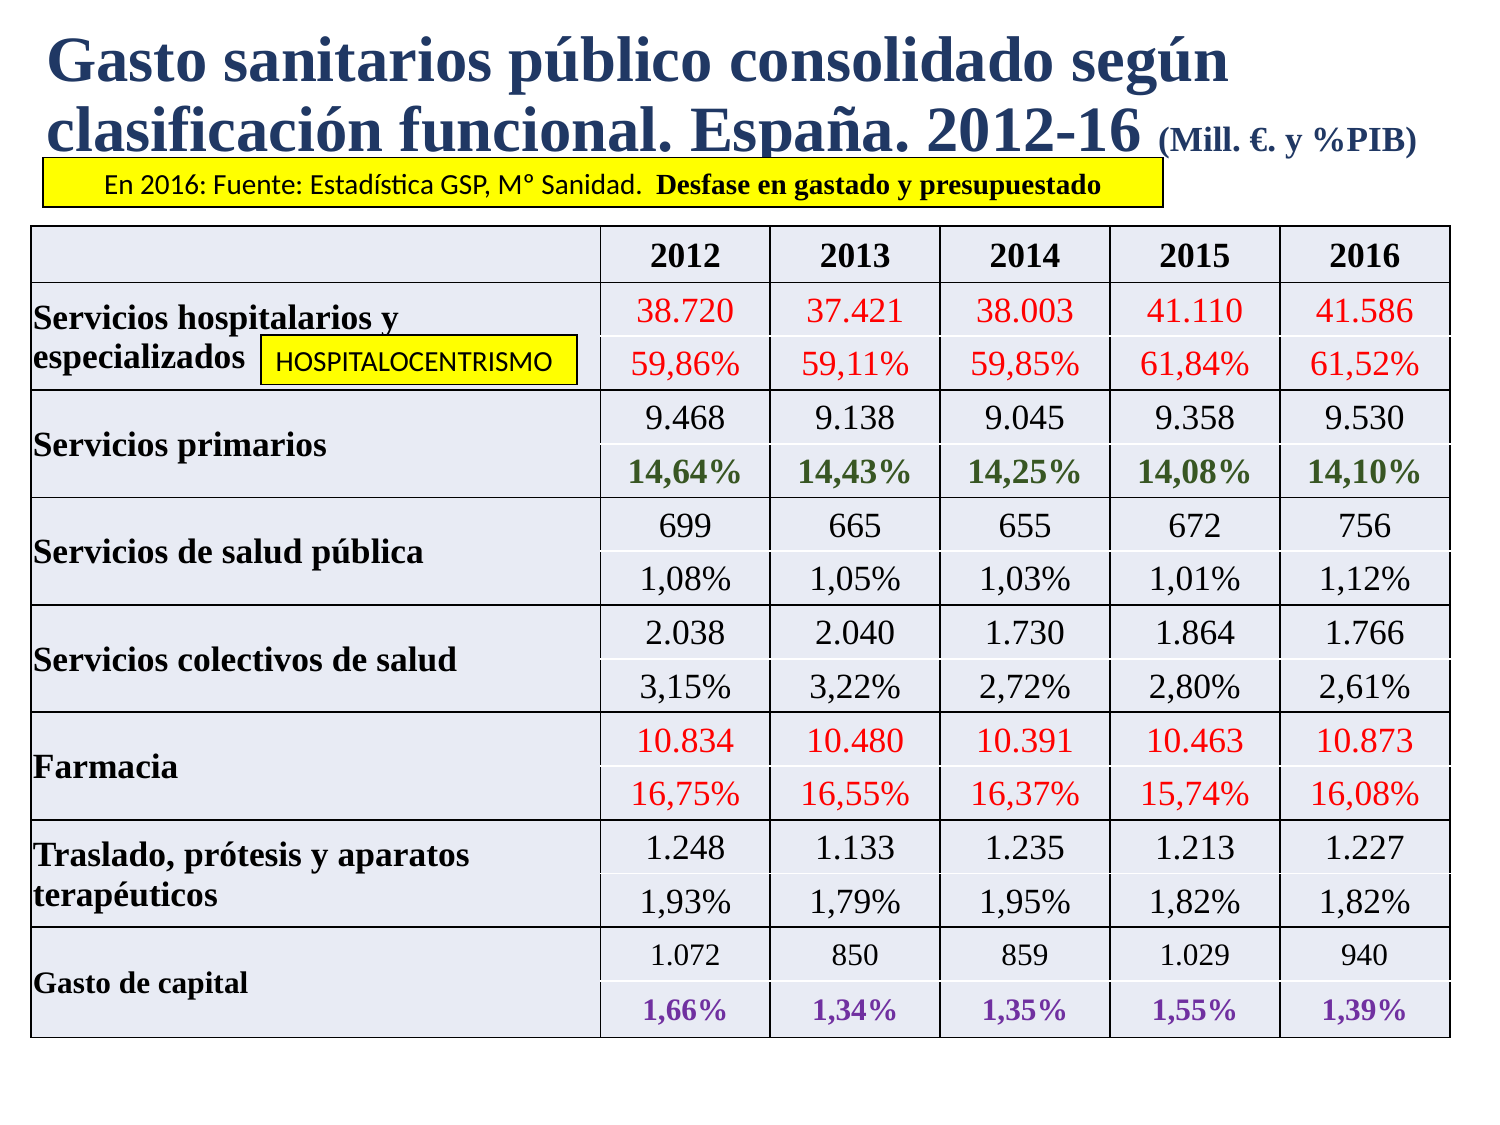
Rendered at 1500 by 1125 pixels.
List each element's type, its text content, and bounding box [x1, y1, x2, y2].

table_cell 14,25% [941, 445, 1109, 497]
table_cell 1,55% [1111, 982, 1279, 1037]
table_cell Servicios hospitalarios y especializados [32, 283, 600, 389]
table_cell 655 [941, 498, 1109, 550]
table_cell 16,08% [1281, 767, 1449, 819]
table_cell 9.468 [601, 391, 769, 443]
table_cell 1,01% [1111, 552, 1279, 604]
table_cell 2.040 [771, 606, 939, 658]
table_cell Servicios primarios [32, 391, 600, 497]
table_cell 16,37% [941, 767, 1109, 819]
table_cell 10.480 [771, 713, 939, 765]
table_cell 699 [601, 498, 769, 550]
table_cell 756 [1281, 498, 1449, 550]
table_cell 10.873 [1281, 713, 1449, 765]
table_cell 3,22% [771, 660, 939, 711]
table_cell 10.463 [1111, 713, 1279, 765]
table_cell 14,64% [601, 445, 769, 497]
table_cell 850 [771, 928, 939, 980]
title Gasto sanitarios público consolidado según clasificación funcional. España. 2012-16 (Mill. €. y %PIB) [31, 17, 1476, 174]
table_cell 41.586 [1281, 283, 1449, 335]
table_cell 1.213 [1111, 821, 1279, 873]
table_cell 1,34% [771, 982, 939, 1037]
table_cell Farmacia [32, 713, 600, 819]
table_cell 1,66% [601, 982, 769, 1037]
table_cell 59,86% [601, 337, 769, 389]
table_cell 1.248 [601, 821, 769, 873]
table_cell 10.391 [941, 713, 1109, 765]
table_cell 16,75% [601, 767, 769, 819]
table_cell 1,35% [941, 982, 1109, 1037]
table_cell Traslado, prótesis y aparatos terapéuticos [32, 821, 600, 926]
table_cell 1.730 [941, 606, 1109, 658]
table_cell 10.834 [601, 713, 769, 765]
table_cell 1,95% [941, 874, 1109, 926]
table_cell 1,82% [1281, 874, 1449, 926]
table_cell 2,80% [1111, 660, 1279, 711]
table_cell Gasto de capital [32, 928, 600, 1037]
table_cell 41.110 [1111, 283, 1279, 335]
table_cell 665 [771, 498, 939, 550]
table_cell 2,61% [1281, 660, 1449, 711]
table_cell 1.029 [1111, 928, 1279, 980]
table_cell 1,79% [771, 874, 939, 926]
table_cell 9.358 [1111, 391, 1279, 443]
table_header 2012 [601, 227, 769, 282]
table_cell 15,74% [1111, 767, 1279, 819]
table_header 2016 [1281, 227, 1449, 282]
text_box HOSPITALOCENTRISMO [260, 334, 578, 385]
table_cell 9.530 [1281, 391, 1449, 443]
table_cell 1.235 [941, 821, 1109, 873]
table_cell 1,12% [1281, 552, 1449, 604]
table_cell 59,85% [941, 337, 1109, 389]
table_cell 672 [1111, 498, 1279, 550]
table_cell 3,15% [601, 660, 769, 711]
table_cell 1,39% [1281, 982, 1449, 1037]
table_cell 1.072 [601, 928, 769, 980]
table_cell 14,10% [1281, 445, 1449, 497]
table_cell 1.864 [1111, 606, 1279, 658]
table_cell 1,08% [601, 552, 769, 604]
table_cell 1,05% [771, 552, 939, 604]
table_cell 38.720 [601, 283, 769, 335]
table_cell 14,08% [1111, 445, 1279, 497]
table_cell 1,93% [601, 874, 769, 926]
table_cell 61,52% [1281, 337, 1449, 389]
table_header [32, 227, 600, 282]
table_cell 1,03% [941, 552, 1109, 604]
table_header 2013 [771, 227, 939, 282]
table_cell 61,84% [1111, 337, 1279, 389]
table_cell 9.045 [941, 391, 1109, 443]
table_cell Servicios colectivos de salud [32, 606, 600, 711]
table_cell 59,11% [771, 337, 939, 389]
table_cell 1.227 [1281, 821, 1449, 873]
table_cell 16,55% [771, 767, 939, 819]
text_box En 2016: Fuente: Estadística GSP, Mº Sanidad. Desfase en gastado y presupuestado [43, 157, 1163, 208]
table_header 2014 [941, 227, 1109, 282]
table_cell 859 [941, 928, 1109, 980]
table_cell Servicios de salud pública [32, 498, 600, 604]
table_cell 38.003 [941, 283, 1109, 335]
table_cell 37.421 [771, 283, 939, 335]
table_cell 9.138 [771, 391, 939, 443]
table_cell 2,72% [941, 660, 1109, 711]
table_cell 1.766 [1281, 606, 1449, 658]
table_cell 940 [1281, 928, 1449, 980]
table_cell 14,43% [771, 445, 939, 497]
table_cell 1.133 [771, 821, 939, 873]
table_header 2015 [1111, 227, 1279, 282]
table_cell 1,82% [1111, 874, 1279, 926]
table_cell 2.038 [601, 606, 769, 658]
